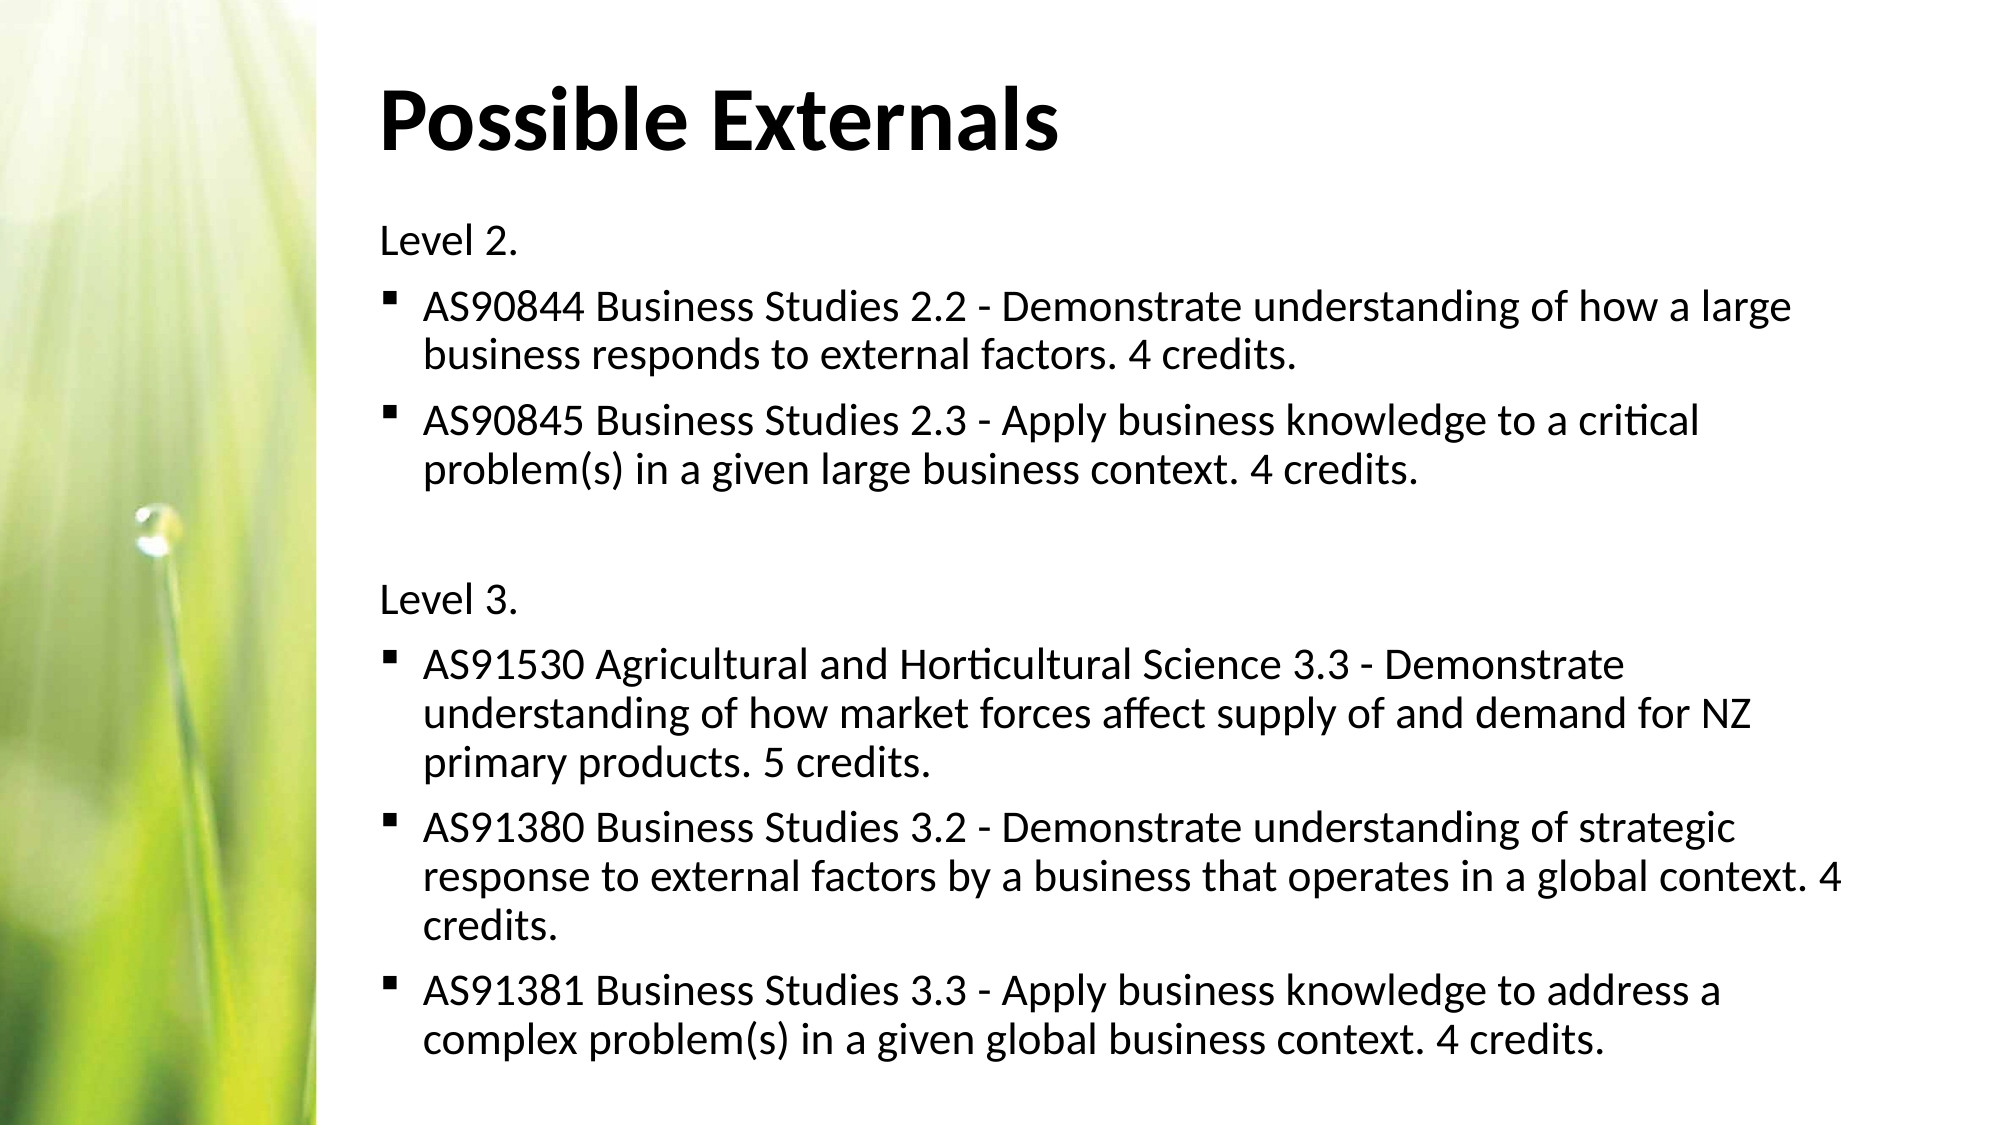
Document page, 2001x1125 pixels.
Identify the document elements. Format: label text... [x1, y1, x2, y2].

picture [0, 0, 317, 1125]
title Possible Externals [364, 31, 1867, 209]
list Level 2. AS90844 Business Studies 2.2 - Demonstrate understanding of how a large business responds to external factors. 4 credits. AS90845 Business Studies 2.3 - Apply business knowledge to a critical problem(s) in a given large business context. 4 credits. Level 3. AS91530 Agricultural and Horticultural Science 3.3 - Demonstrate understanding of how market forces affect supply of and demand for NZ primary products. 5 credits. AS91380 Business Studies 3.2 - Demonstrate understanding of strategic response to external factors by a business that operates in a global context. 4 credits. AS91381 Business Studies 3.3 - Apply business knowledge to address a complex problem(s) in a given global business context. 4 credits. [364, 209, 1867, 1080]
